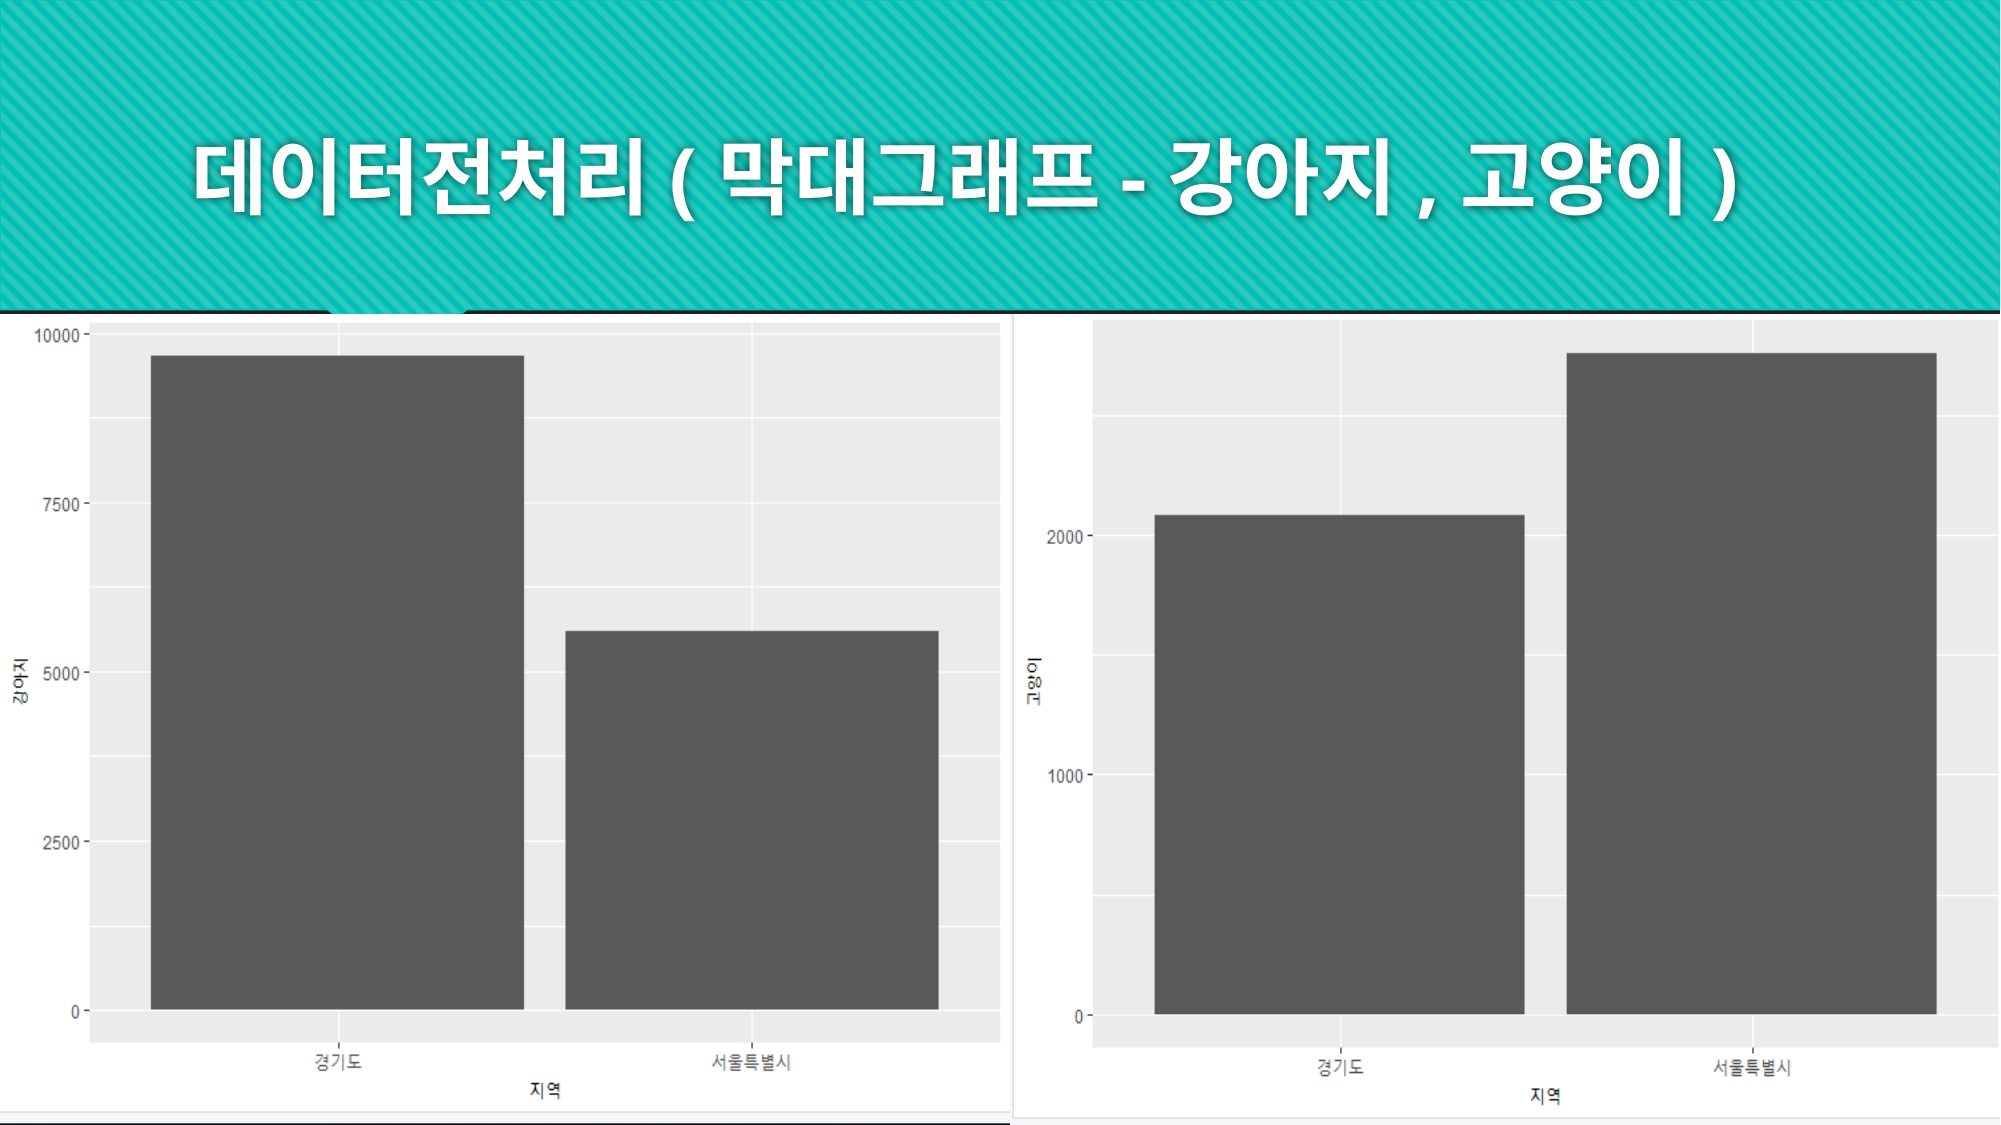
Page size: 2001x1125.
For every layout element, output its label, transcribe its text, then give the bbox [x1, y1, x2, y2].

title 데이터전처리(막대그래프-강아지,고양이) [132, 73, 1868, 233]
picture [0, 313, 2000, 1125]
